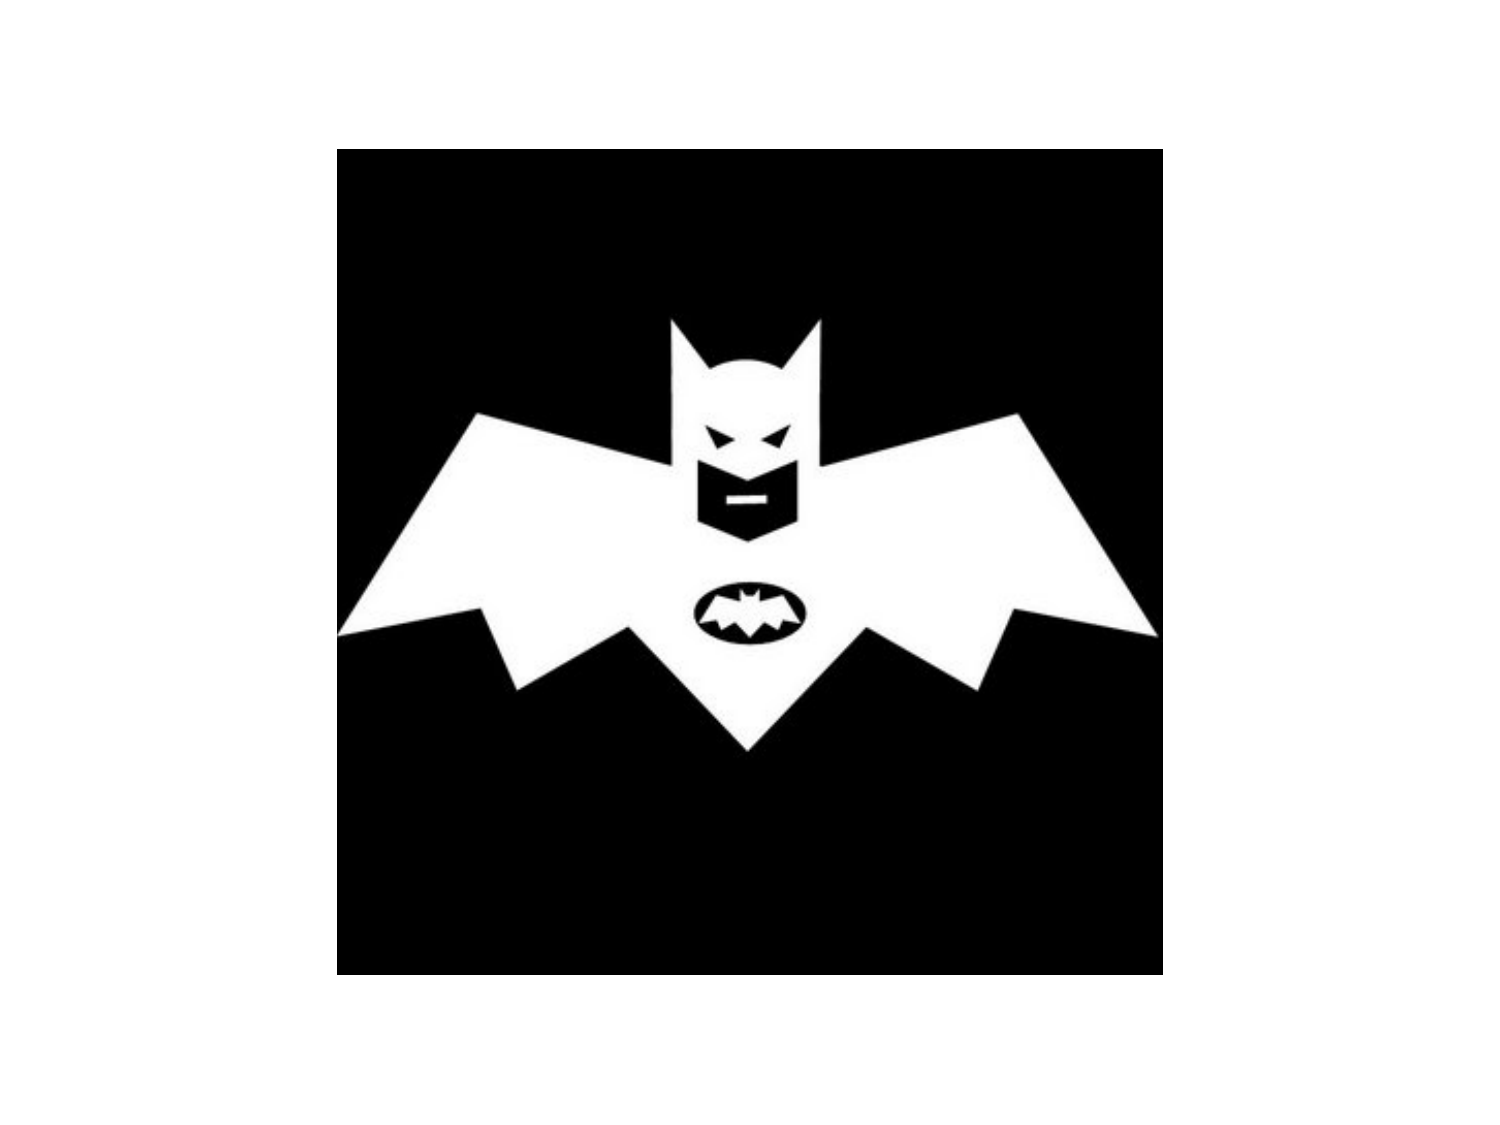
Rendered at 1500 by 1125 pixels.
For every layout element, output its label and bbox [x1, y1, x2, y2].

picture [337, 149, 1163, 976]
